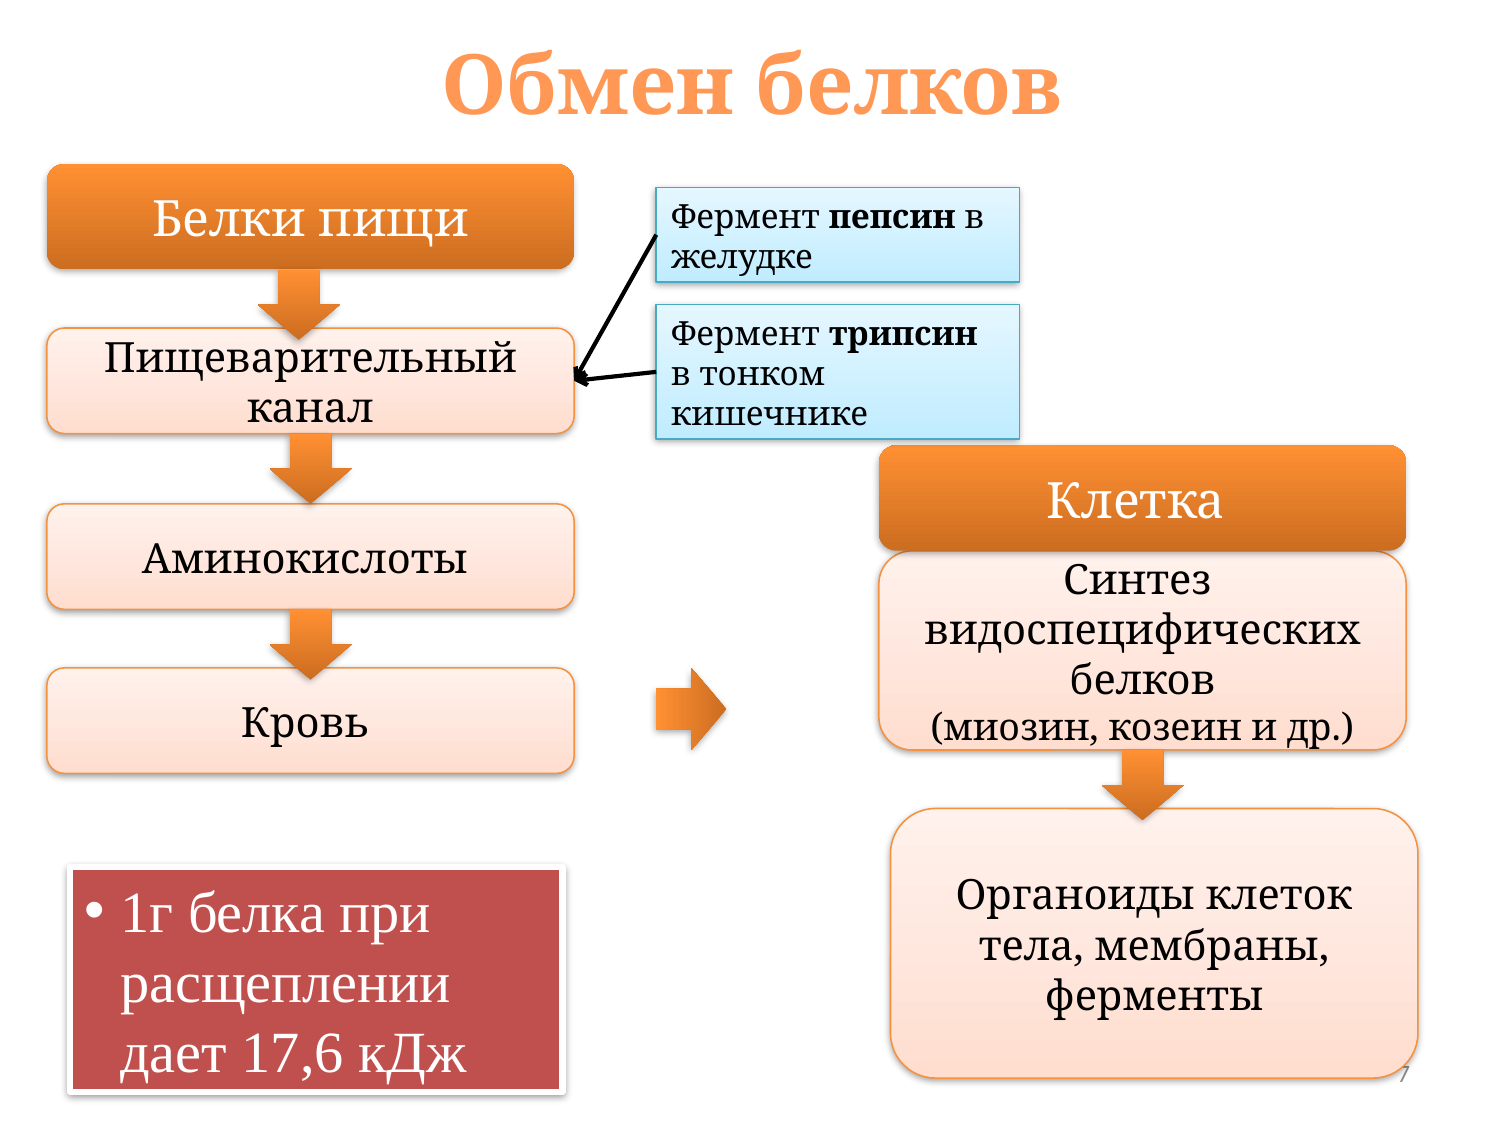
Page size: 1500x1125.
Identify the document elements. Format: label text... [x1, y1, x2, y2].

text_box [269, 609, 352, 680]
text_box [1101, 750, 1184, 821]
text_box Белки пищи [46, 163, 575, 270]
text_box Клетка [878, 445, 1407, 551]
text_box [257, 269, 340, 340]
text_box Аминокислоты [46, 503, 575, 611]
slide_number 7 [1074, 1042, 1425, 1103]
text_box 1г белка при расщеплении дает 17,6 кДж [67, 864, 566, 1095]
text_box Пищеварительный канал [46, 327, 575, 435]
text_box Обмен белков [426, 23, 1079, 139]
text_box Кровь [46, 667, 575, 775]
text_box Синтез видоспецифических белков (миозин, козеин и др.) [878, 558, 1407, 751]
text_box Фермент пепсин в желудке [655, 187, 1020, 283]
text_box [656, 667, 727, 751]
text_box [573, 352, 657, 381]
text_box [269, 433, 352, 504]
text_box Органоиды клеток тела, мембраны, ферменты [889, 807, 1419, 1079]
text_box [573, 235, 657, 351]
text_box Фермент трипсин в тонком кишечнике [655, 304, 1020, 440]
